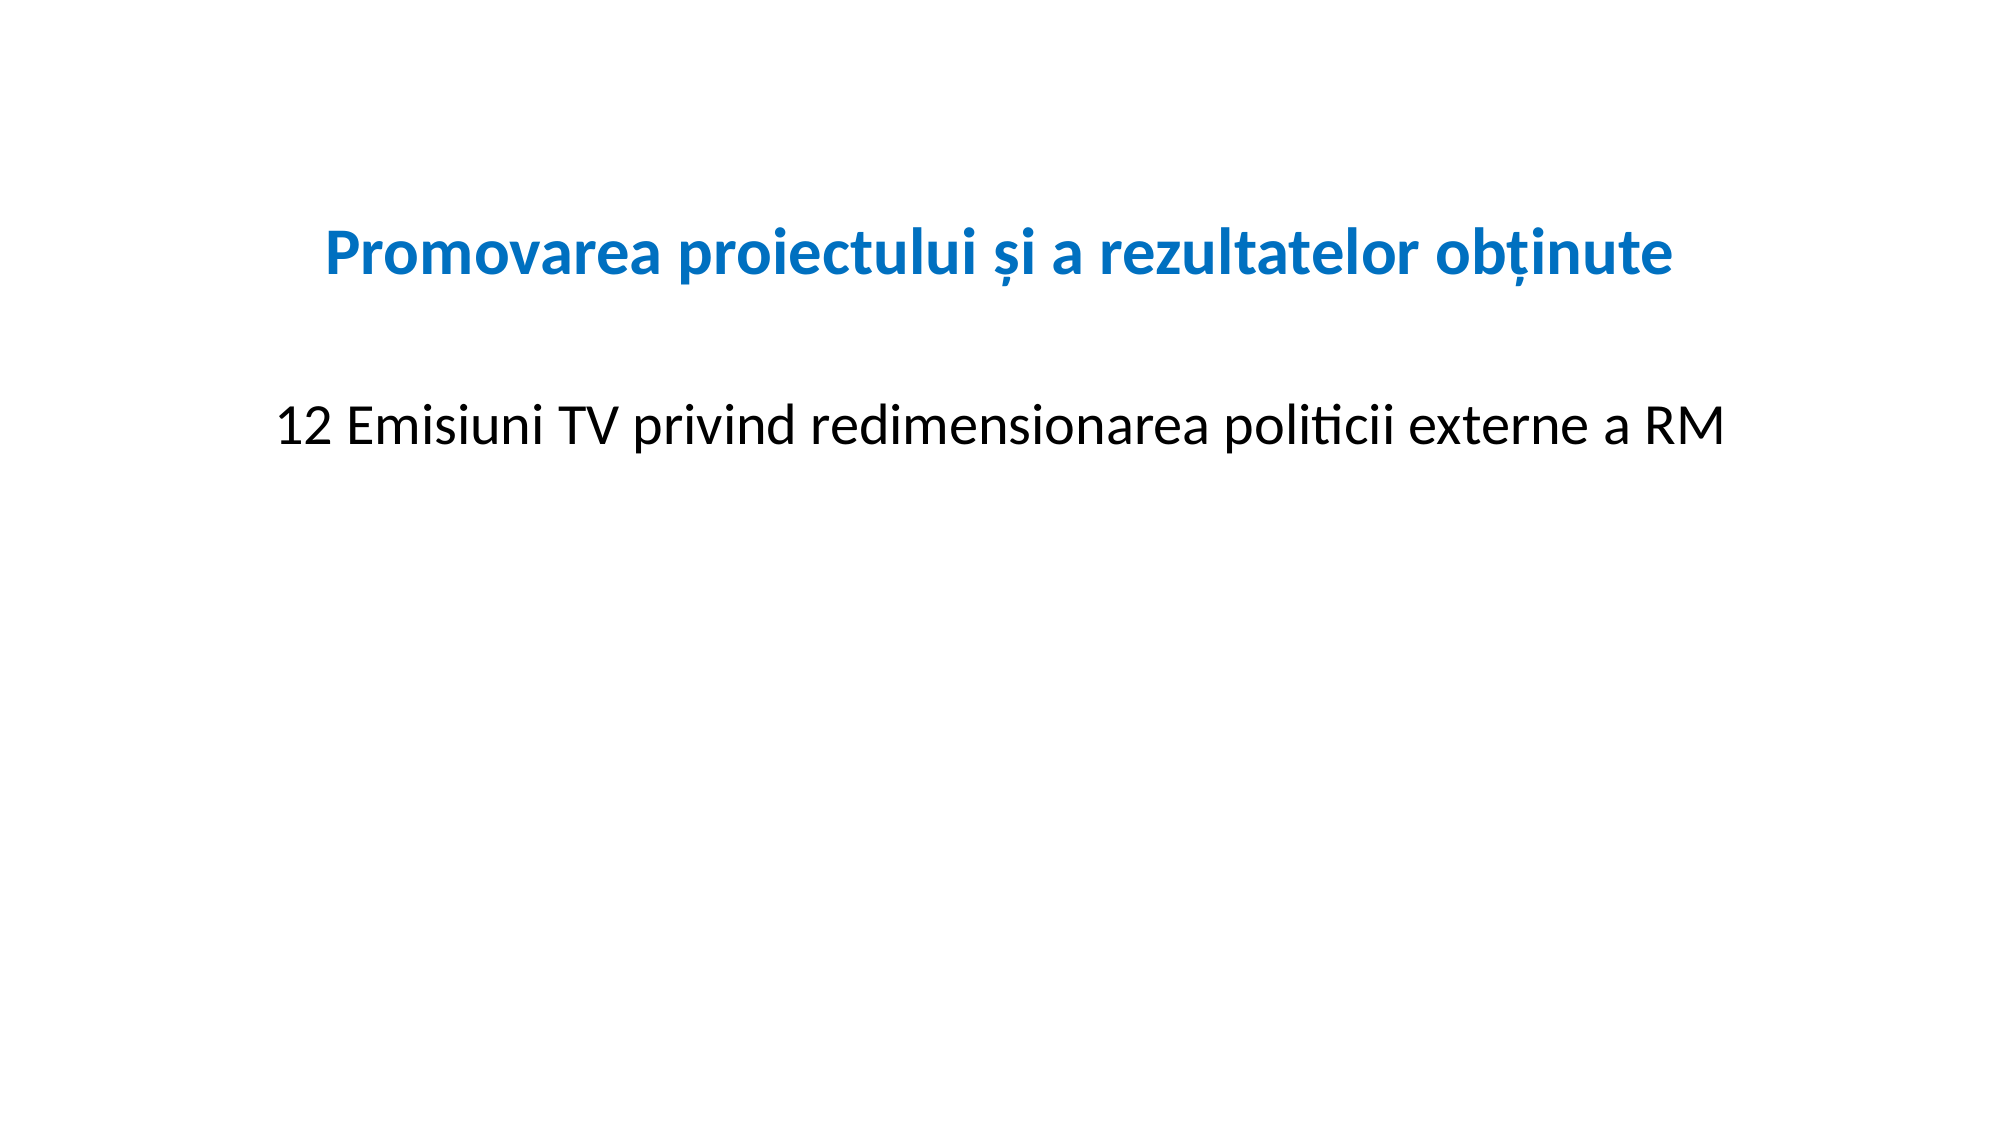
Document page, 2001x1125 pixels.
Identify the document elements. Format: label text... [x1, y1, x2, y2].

list Promovarea proiectului şi a rezultatelor obţinute 12 Emisiuni TV privind redimensionarea politicii externe a RM [137, 209, 1863, 924]
